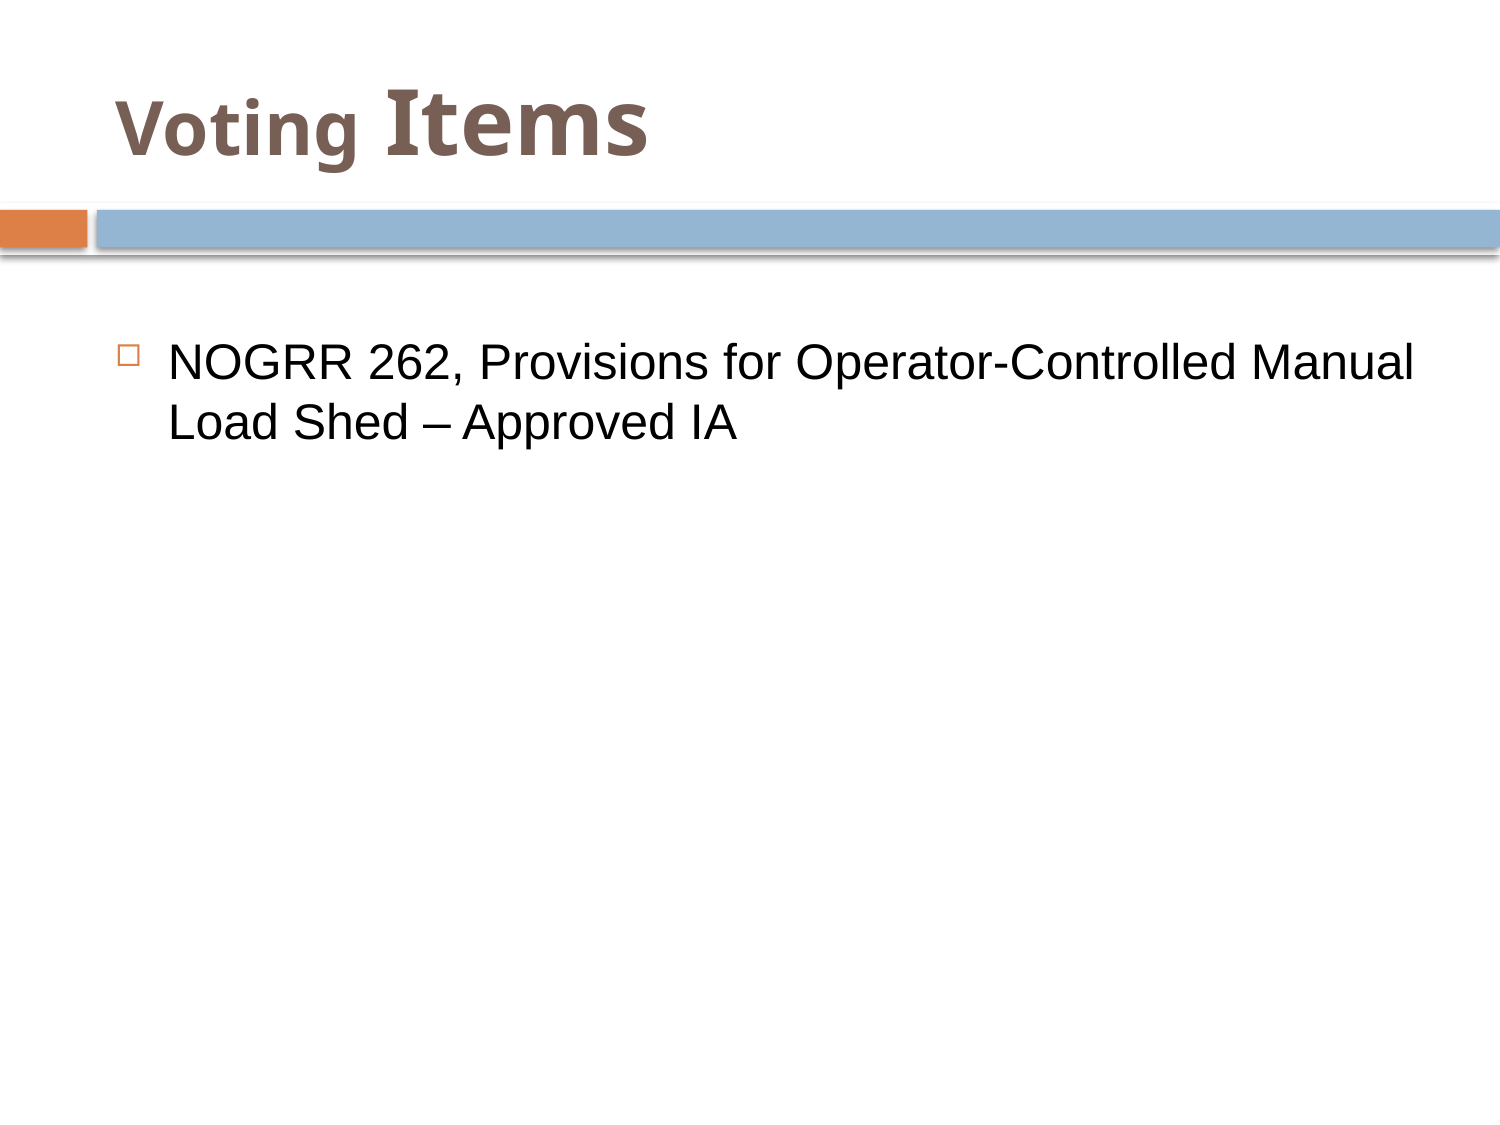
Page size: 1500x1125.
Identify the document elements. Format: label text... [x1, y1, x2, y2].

list NOGRR 262, Provisions for Operator-Controlled Manual Load Shed – Approved IA [100, 262, 1439, 1001]
title Voting Items [100, 37, 1439, 201]
